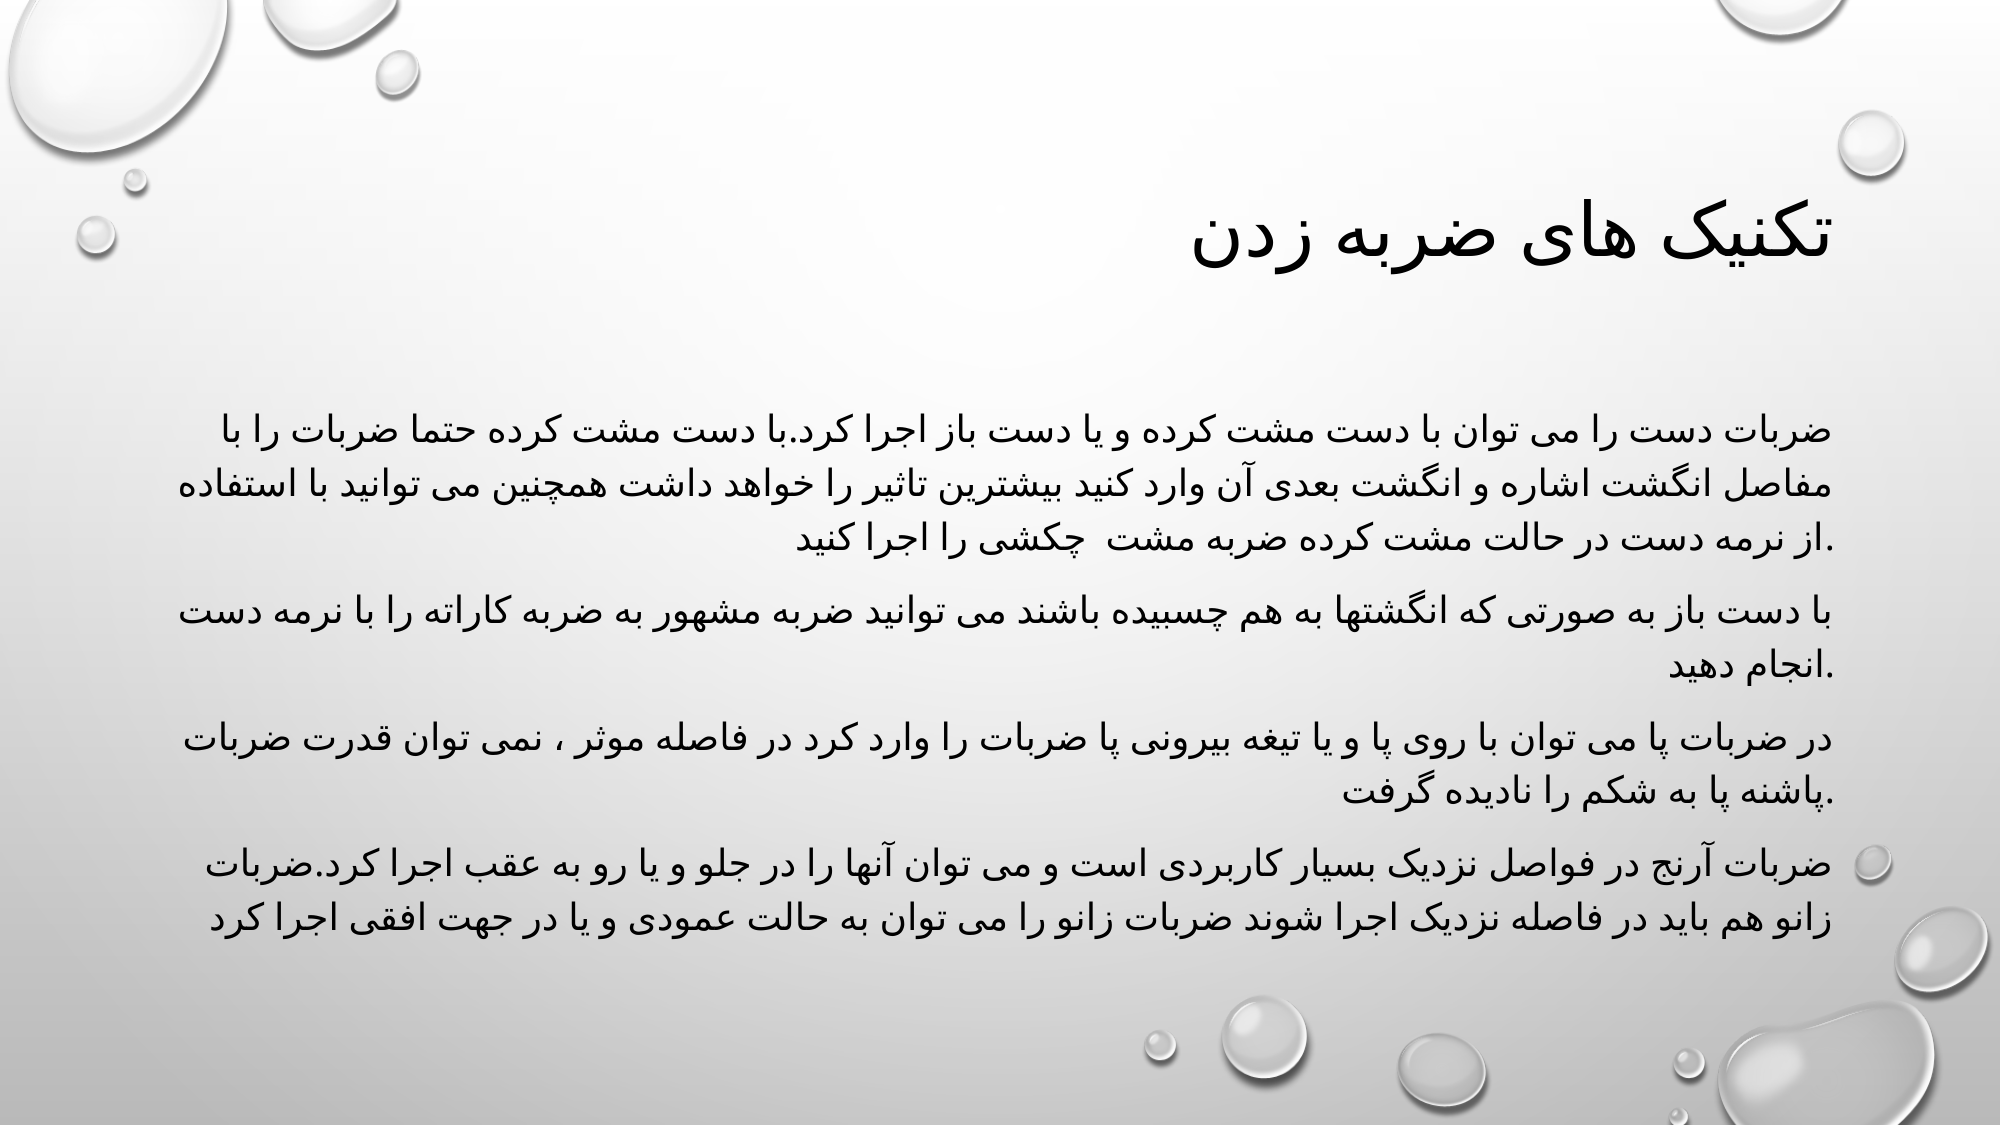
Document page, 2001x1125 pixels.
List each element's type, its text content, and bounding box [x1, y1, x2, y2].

title تکنیک های ضربه زدن [149, 101, 1851, 364]
picture [0, 0, 2000, 1125]
list ضربات دست را می توان با دست مشت کرده و یا دست باز اجرا کرد.با دست مشت کرده حتما ضربات را با مفاصل انگشت اشاره و انگشت بعدی آن وارد کنید بیشترین تاثیر را خواهد داشت همچنین می توانید با استفاده از نرمه دست در حالت مشت کرده ضربه مشت چکشی را اجرا کنید. با دست باز به صورتی که انگشتها به هم چسبیده باشند می توانید ضربه مشهور به ضربه کاراته را با نرمه دست انجام دهید. در ضربات پا می توان با روی پا و یا تیغه بیرونی پا ضربات را وارد کرد در فاصله موثر ، نمی توان قدرت ضربات پاشنه پا به شکم را نادیده گرفت. ضربات آرنج در فواصل نزدیک بسیار کاربردی است و می توان آنها را در جلو و یا رو به عقب اجرا کرد.ضربات زانو هم باید در فاصله نزدیک اجرا شوند ضربات زانو را می توان به حالت عمودی و یا در جهت افقی اجرا کرد [149, 388, 1850, 950]
